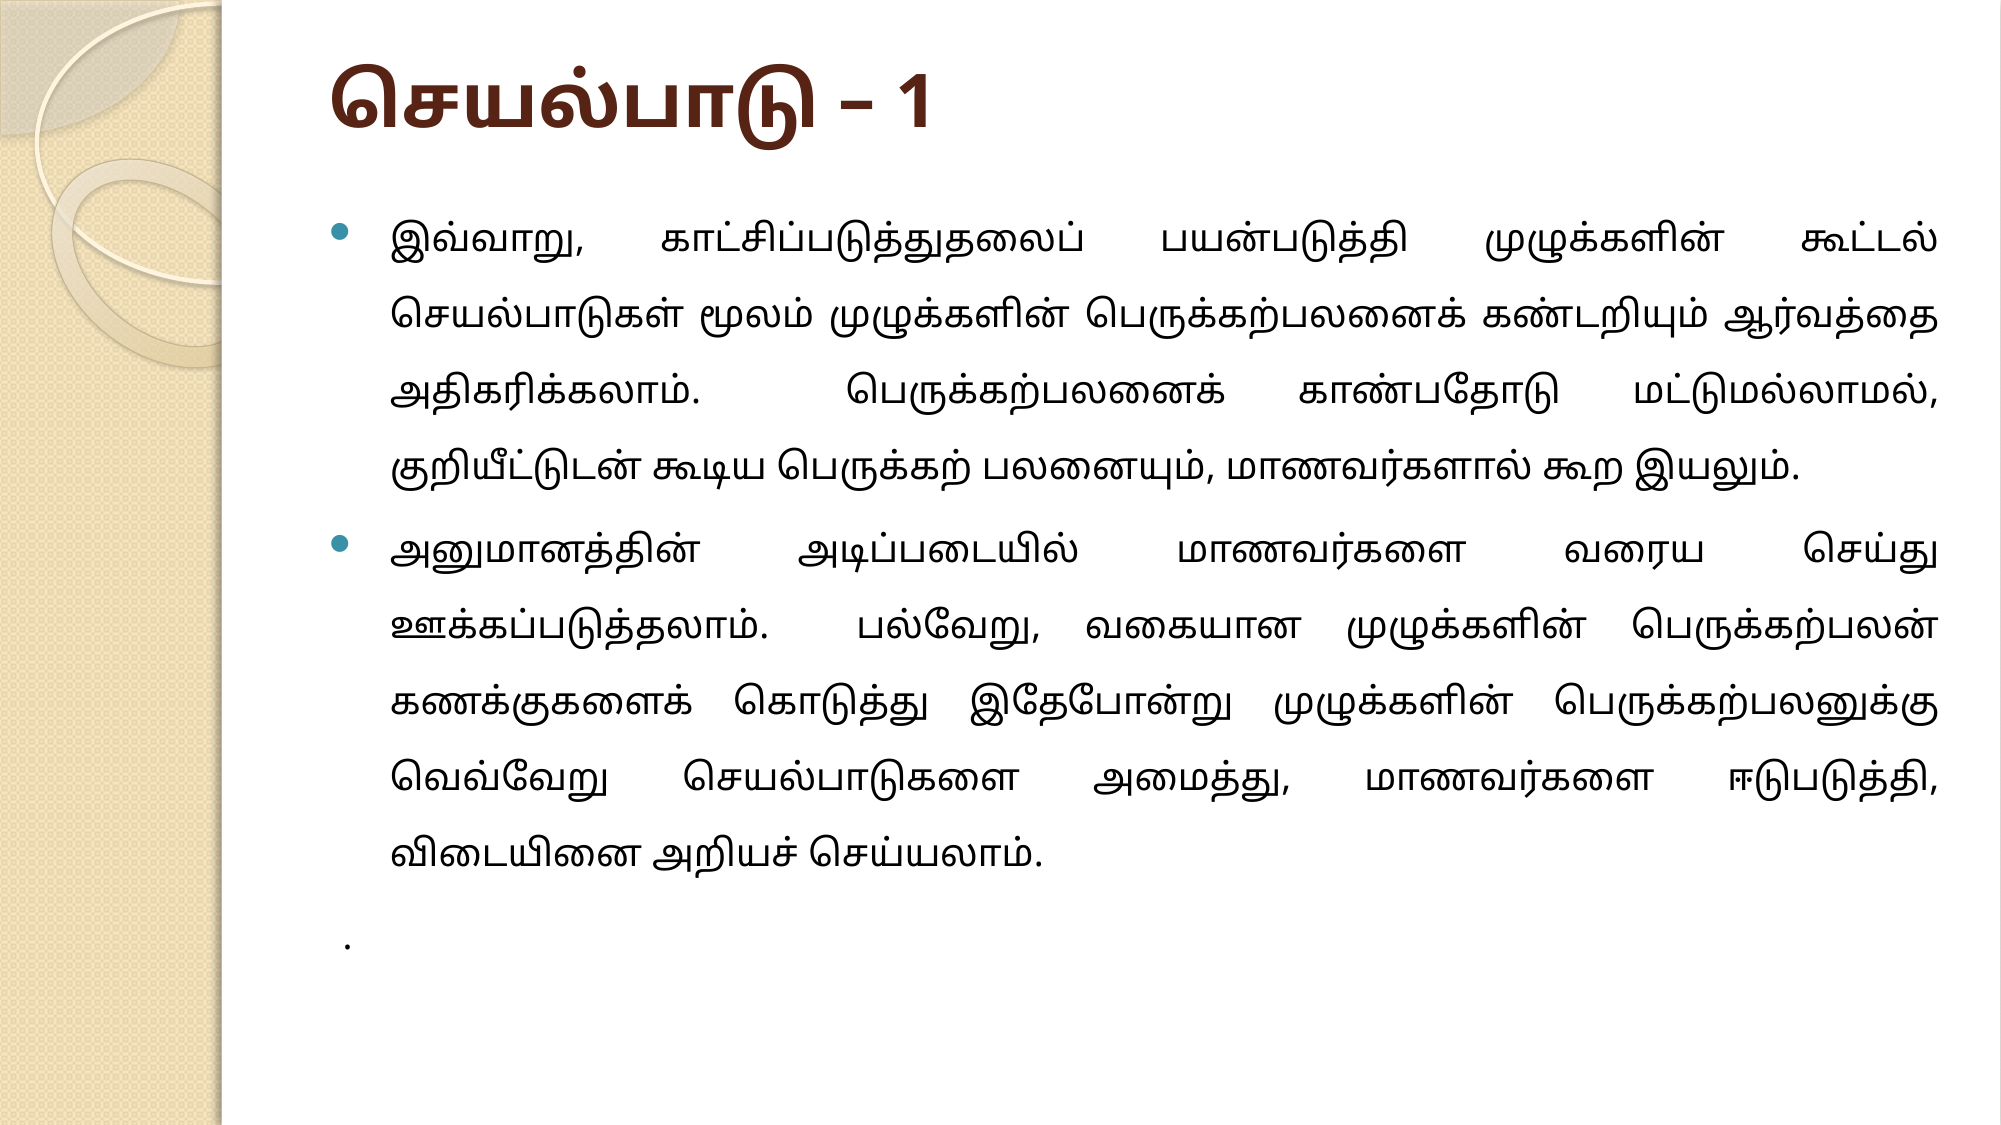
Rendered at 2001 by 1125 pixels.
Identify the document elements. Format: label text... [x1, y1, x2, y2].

list இவ்வாறு, காட்சிப்படுத்துதலைப் பயன்படுத்தி முழுக்களின் கூட்டல் செயல்பாடுகள் மூலம் முழுக்களின் பெருக்கற்பலனைக் கண்டறியும் ஆர்வத்தை அதிகரிக்கலாம். பெருக்கற்பலனைக் காண்பதோடு மட்டுமல்லாமல், குறியீட்டுடன் கூடிய பெருக்கற் பலனையும், மாணவர்களால் கூற இயலும். அனுமானத்தின் அடிப்படையில் மாணவர்களை வரைய செய்து ஊக்கப்படுத்தலாம். பல்வேறு, வகையான முழுக்களின் பெருக்கற்பலன் கணக்குகளைக் கொடுத்து இதேபோன்று முழுக்களின் பெருக்கற்பலனுக்கு வெவ்வேறு செயல்பாடுகளை அமைத்து, மாணவர்களை ஈடுபடுத்தி, விடையினை அறியச் செய்யலாம். . [313, 174, 1954, 1025]
title செயல்பாடு – 1 [313, 45, 1954, 150]
